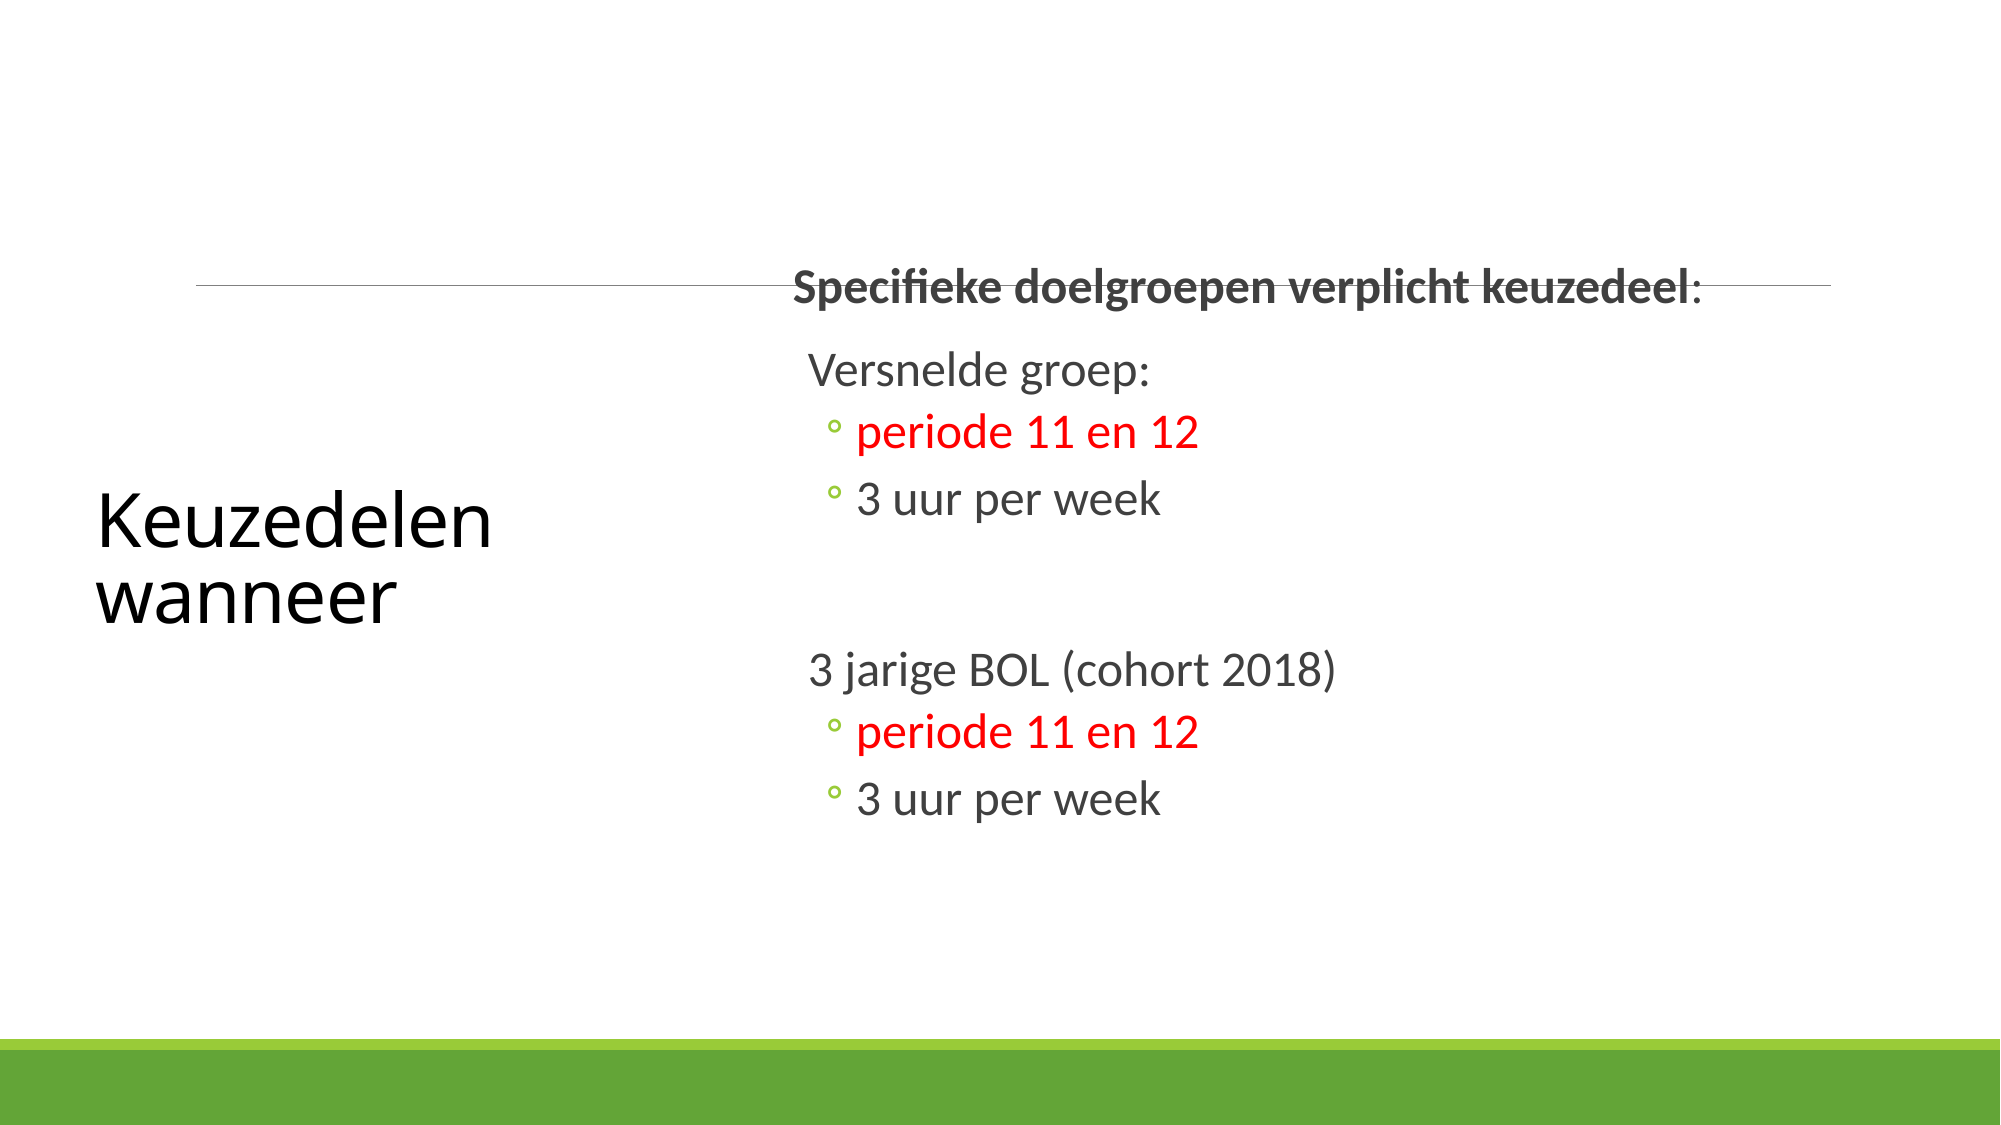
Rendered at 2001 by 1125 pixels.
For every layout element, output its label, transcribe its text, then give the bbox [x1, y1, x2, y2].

list Specifieke doelgroepen verplicht keuzedeel: Versnelde groep: periode 11 en 12 3 uur per week 3 jarige BOL (cohort 2018) periode 11 en 12 3 uur per week [777, 99, 1830, 1026]
title Keuzedelen wanneer [80, 99, 587, 1026]
